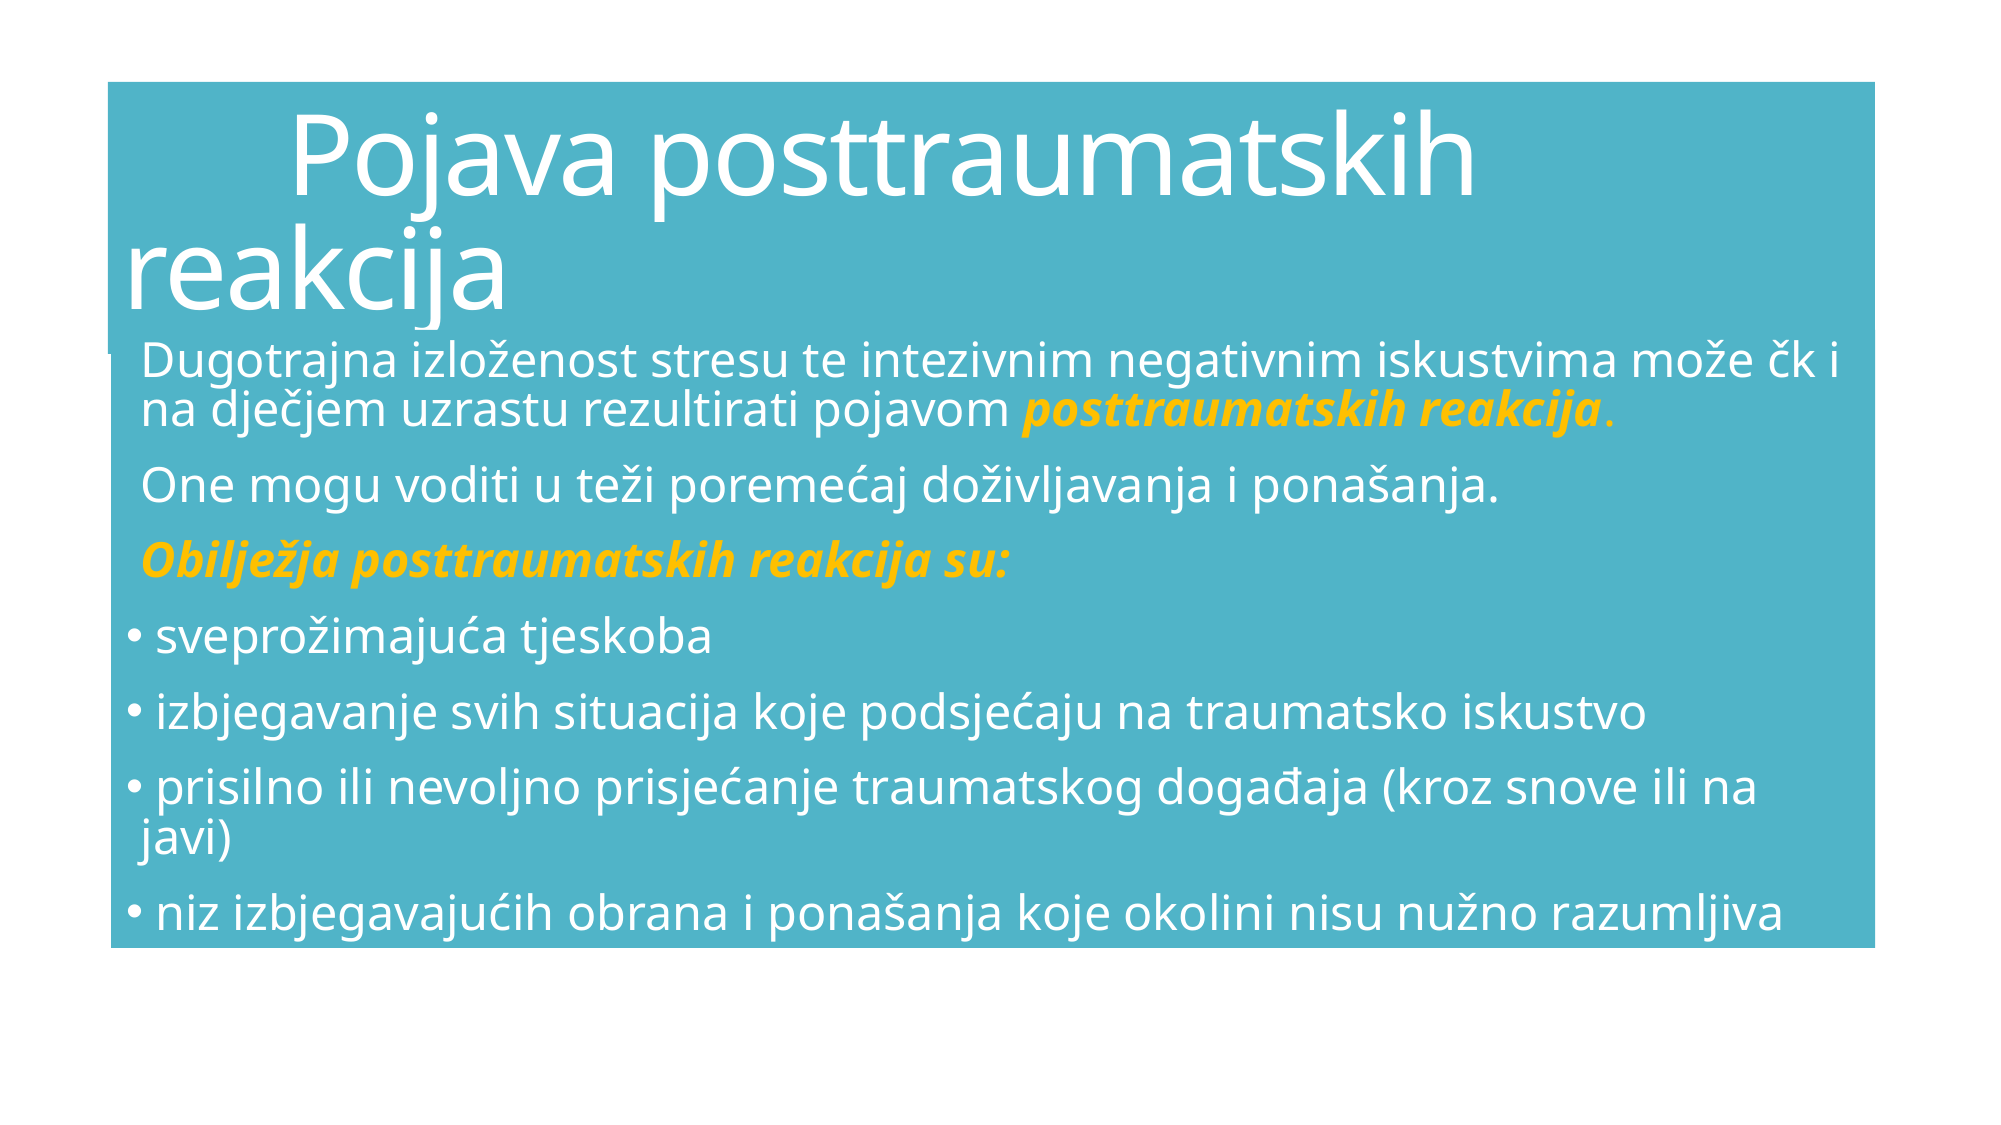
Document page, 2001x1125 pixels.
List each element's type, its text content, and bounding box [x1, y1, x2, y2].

list Dugotrajna izloženost stresu te intezivnim negativnim iskustvima može čk i na dječjem uzrastu rezultirati pojavom posttraumatskih reakcija. One mogu voditi u teži poremećaj doživljavanja i ponašanja. Obilježja posttraumatskih reakcija su: sveprožimajuća tjeskoba izbjegavanje svih situacija koje podsjećaju na traumatsko iskustvo prisilno ili nevoljno prisjećanje traumatskog događaja (kroz snove ili na javi) niz izbjegavajućih obrana i ponašanja koje okolini nisu nužno razumljiva [111, 329, 1876, 948]
title Pojava posttraumatskih reakcija [107, 81, 1875, 354]
